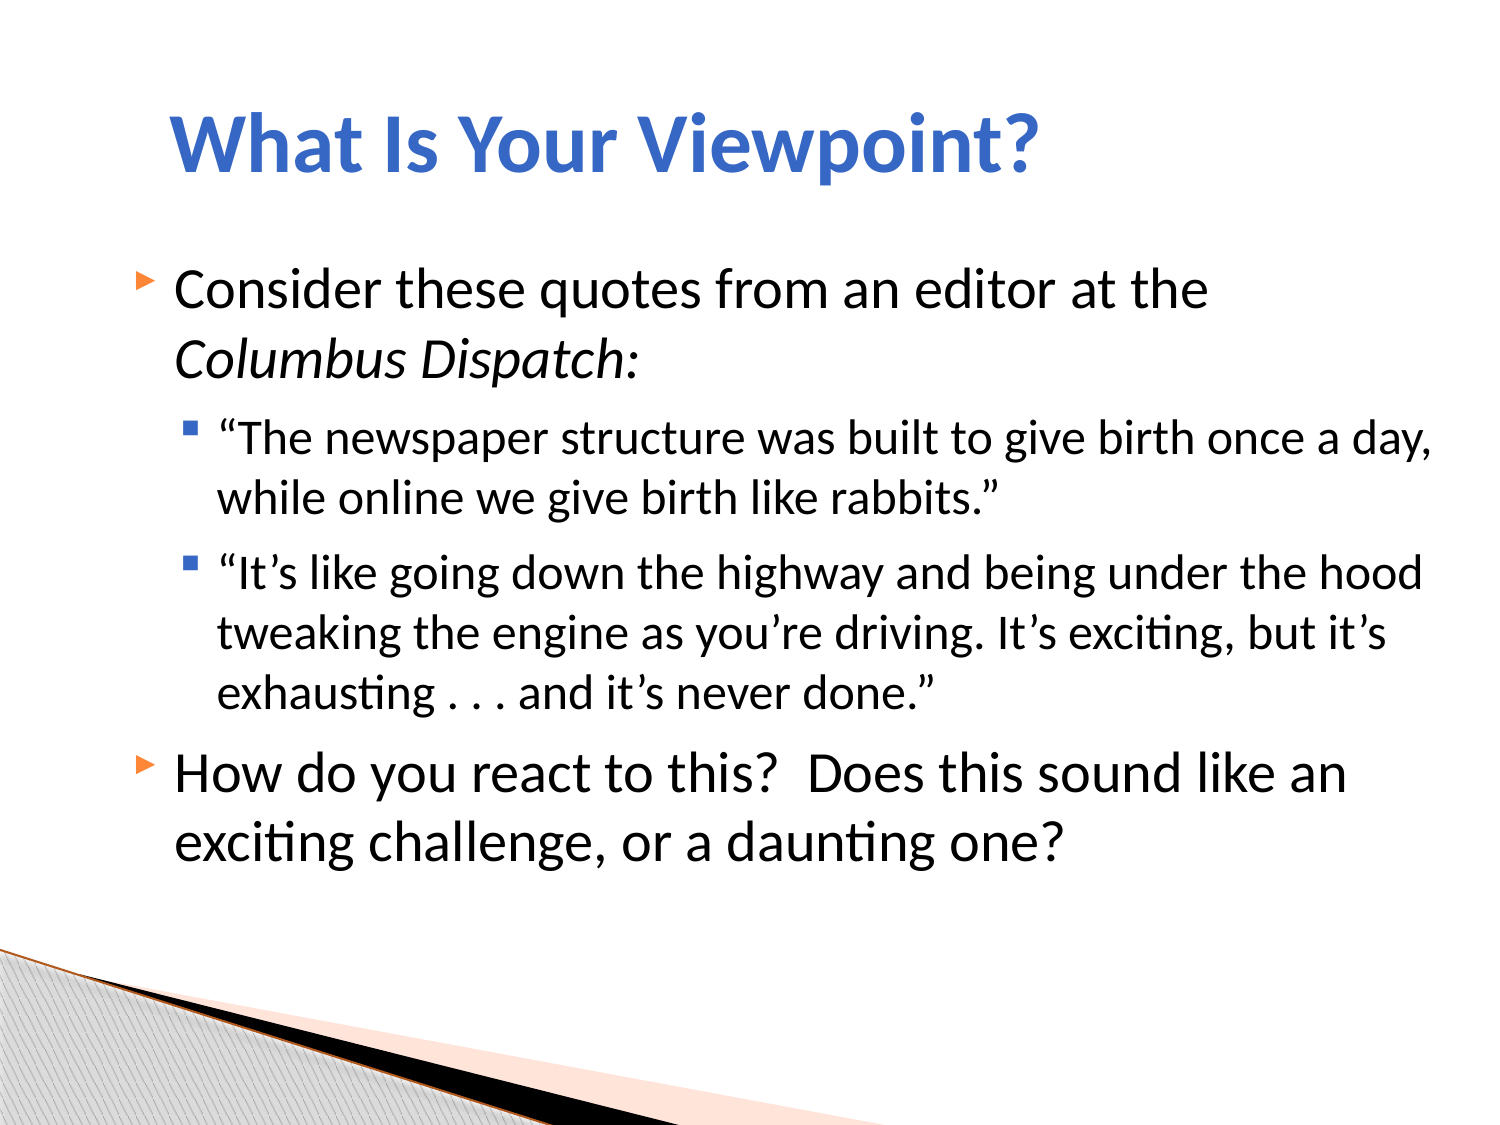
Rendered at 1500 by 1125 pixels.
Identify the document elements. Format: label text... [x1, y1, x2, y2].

list Consider these quotes from an editor at the Columbus Dispatch: “The newspaper structure was built to give birth once a day, while online we give birth like rabbits.” “It’s like going down the highway and being under the hood tweaking the engine as you’re driving. It’s exciting, but it’s exhausting . . . and it’s never done.” How do you react to this? Does this sound like an exciting challenge, or a daunting one? [99, 243, 1450, 1075]
title What Is Your Viewpoint? [75, 45, 1425, 233]
